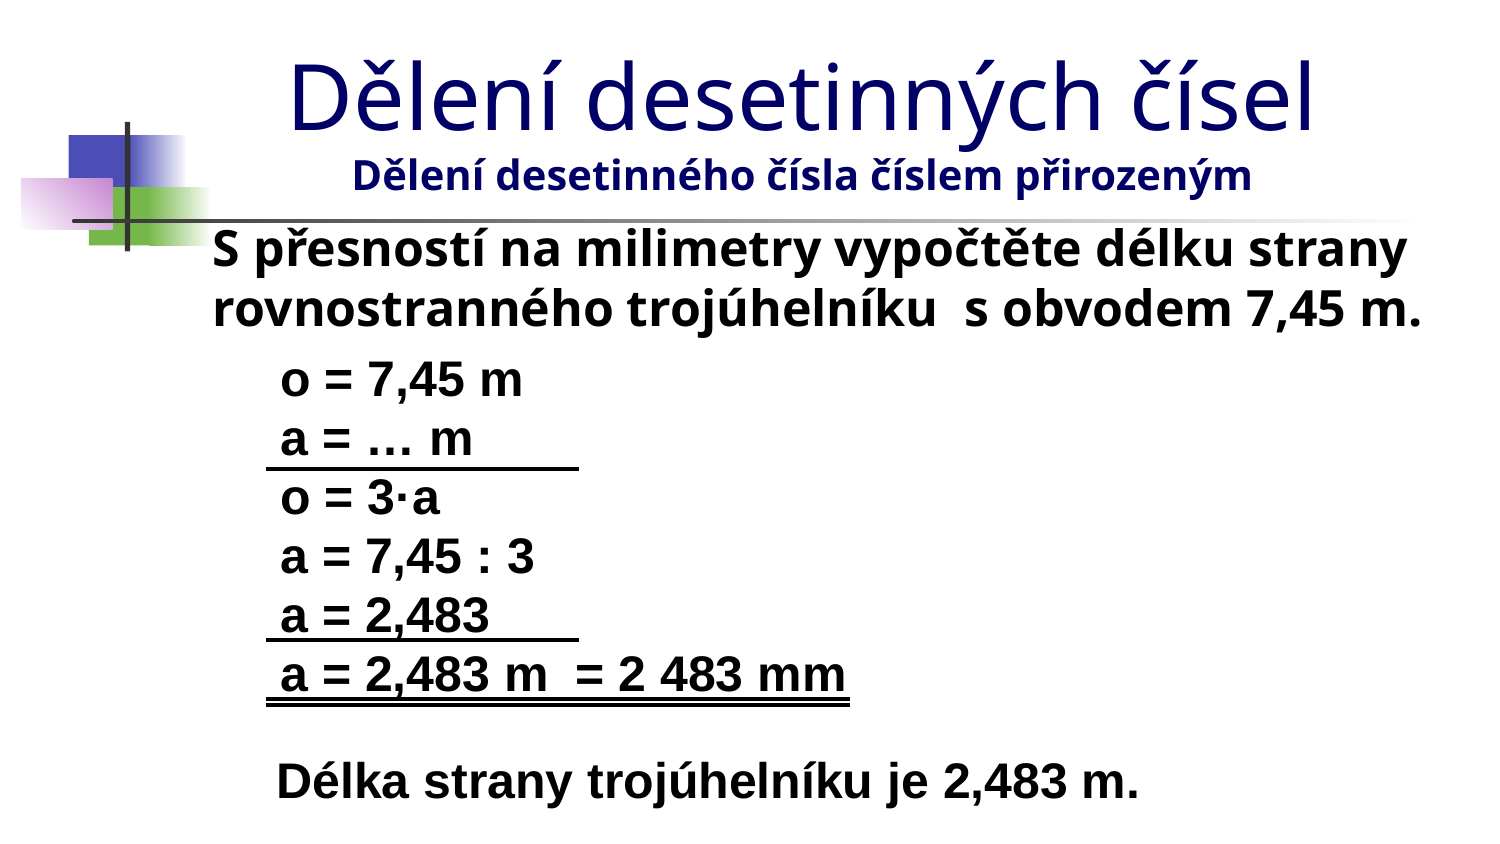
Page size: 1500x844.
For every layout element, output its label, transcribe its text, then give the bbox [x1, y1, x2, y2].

text_box a = … m [265, 398, 532, 457]
text_box a = 2,483 m [265, 647, 560, 697]
text_box a = 2,483 m [265, 634, 560, 640]
text_box a = 2,483 [265, 575, 590, 634]
text_box = 2 483 mm [560, 634, 928, 710]
text_box Délka strany trojúhelníku je 2,483 m. [261, 740, 1188, 816]
text_box o = 3·a [265, 476, 532, 516]
text_box S přesností na milimetry vypočtěte délku strany rovnostranného trojúhelníku s obvodem 7,45 m. [183, 209, 1500, 370]
text_box a = 7,45 : 3 [265, 516, 632, 592]
title Dělení desetinných čísel Dělení desetinného čísla číslem přirozeným [104, 29, 1500, 210]
text_box o = 3·a [265, 457, 532, 468]
text_box o = 7,45 m [265, 339, 656, 414]
